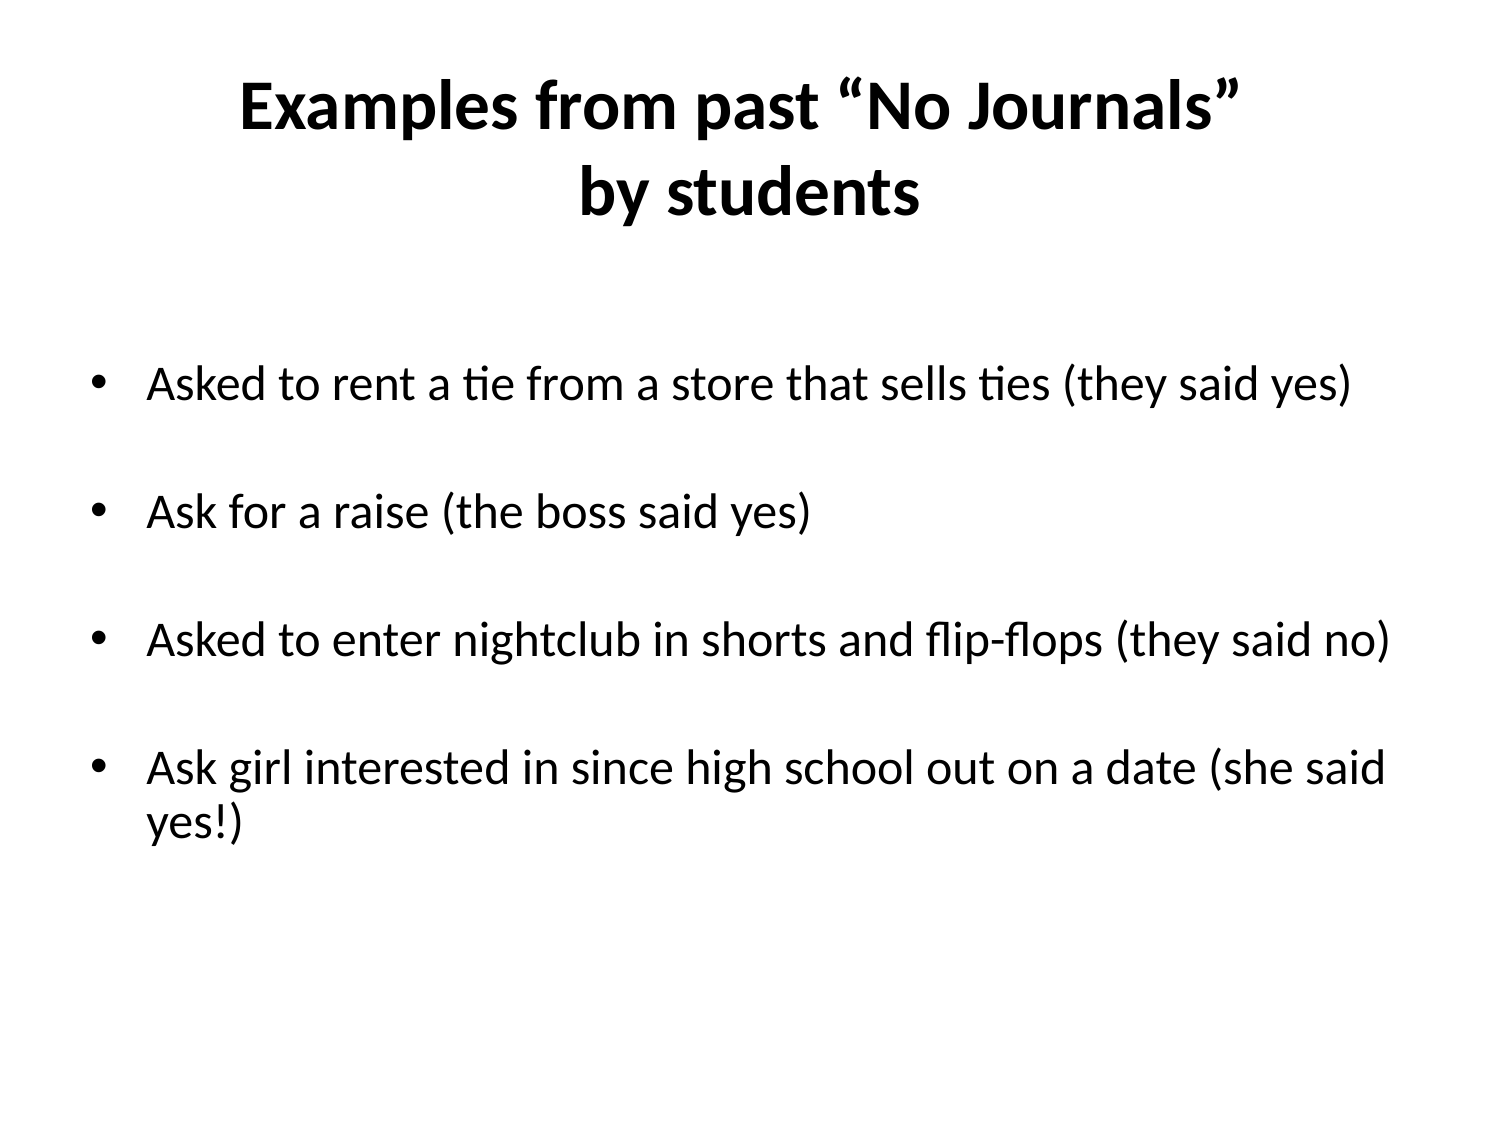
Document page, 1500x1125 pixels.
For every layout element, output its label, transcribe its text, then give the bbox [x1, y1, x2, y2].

title Examples from past “No Journals” by students [0, 50, 1500, 238]
list Asked to rent a tie from a store that sells ties (they said yes) Ask for a raise (the boss said yes) Asked to enter nightclub in shorts and flip-flops (they said no) Ask girl interested in since high school out on a date (she said yes!) [75, 350, 1425, 975]
